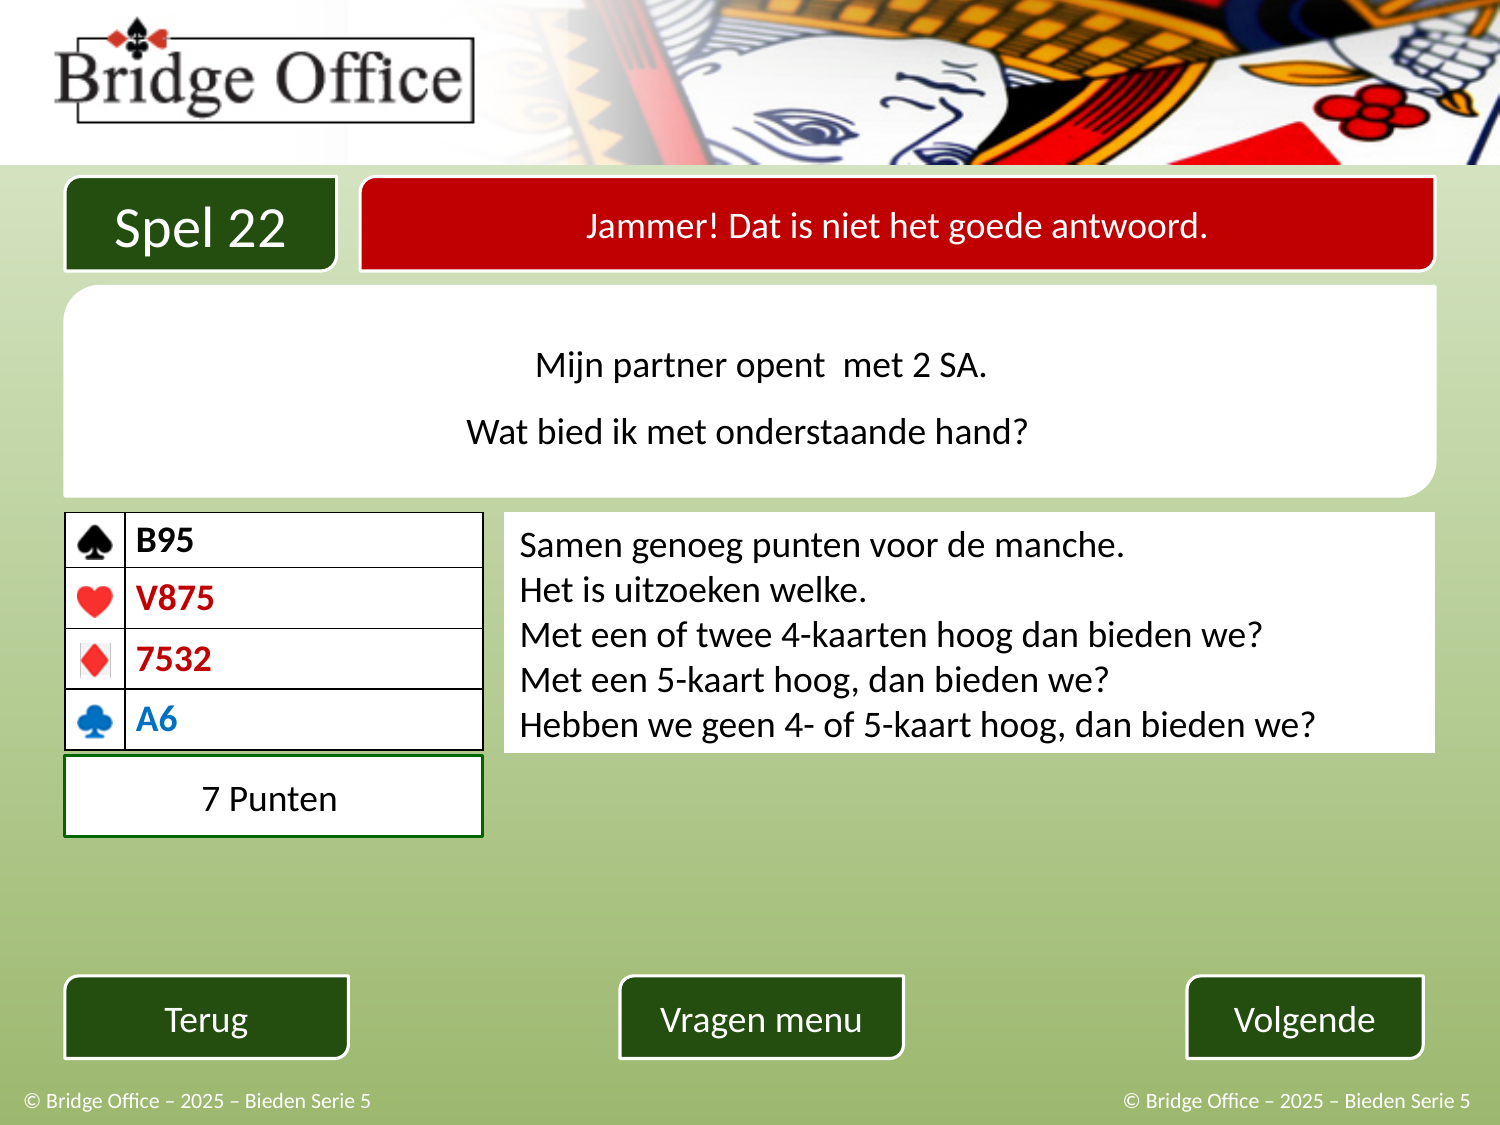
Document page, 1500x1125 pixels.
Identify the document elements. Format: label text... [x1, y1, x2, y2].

text_box Samen genoeg punten voor de manche. Het is uitzoeken welke. Met een of twee 4-kaarten hoog dan bieden we? Met een 5-kaart hoog, dan bieden we? Hebben we geen 4- of 5-kaart hoog, dan bieden we? [504, 512, 1435, 753]
table_cell [66, 629, 124, 688]
table_cell [66, 568, 124, 628]
table_cell A6 [126, 690, 482, 749]
table_cell 7532 [126, 629, 482, 688]
table_header [66, 513, 124, 567]
picture [77, 703, 114, 740]
table_cell V875 [126, 568, 482, 628]
table_cell [66, 690, 124, 749]
text_box © Bridge Office – 2025 – Bieden Serie 5 [1107, 1079, 1500, 1121]
text_box Spel 22 [63, 178, 339, 273]
text_box Terug [63, 974, 350, 1061]
text_box © Bridge Office – 2025 – Bieden Serie 5 [8, 1079, 393, 1121]
table_header B95 [126, 513, 482, 567]
text_box Vragen menu [618, 974, 906, 1061]
text_box Jammer! Dat is niet het goede antwoord. [358, 178, 1437, 273]
text_box Wat bied ik met onderstaande hand? [451, 399, 1072, 460]
text_box [63, 284, 1437, 498]
picture [77, 524, 114, 561]
text_box Mijn partner opent met 2 SA. [508, 332, 1015, 393]
text_box 7 Punten [63, 754, 484, 838]
picture [77, 643, 114, 679]
text_box Volgende [1185, 974, 1425, 1061]
picture [77, 585, 114, 618]
picture [0, 0, 1500, 166]
